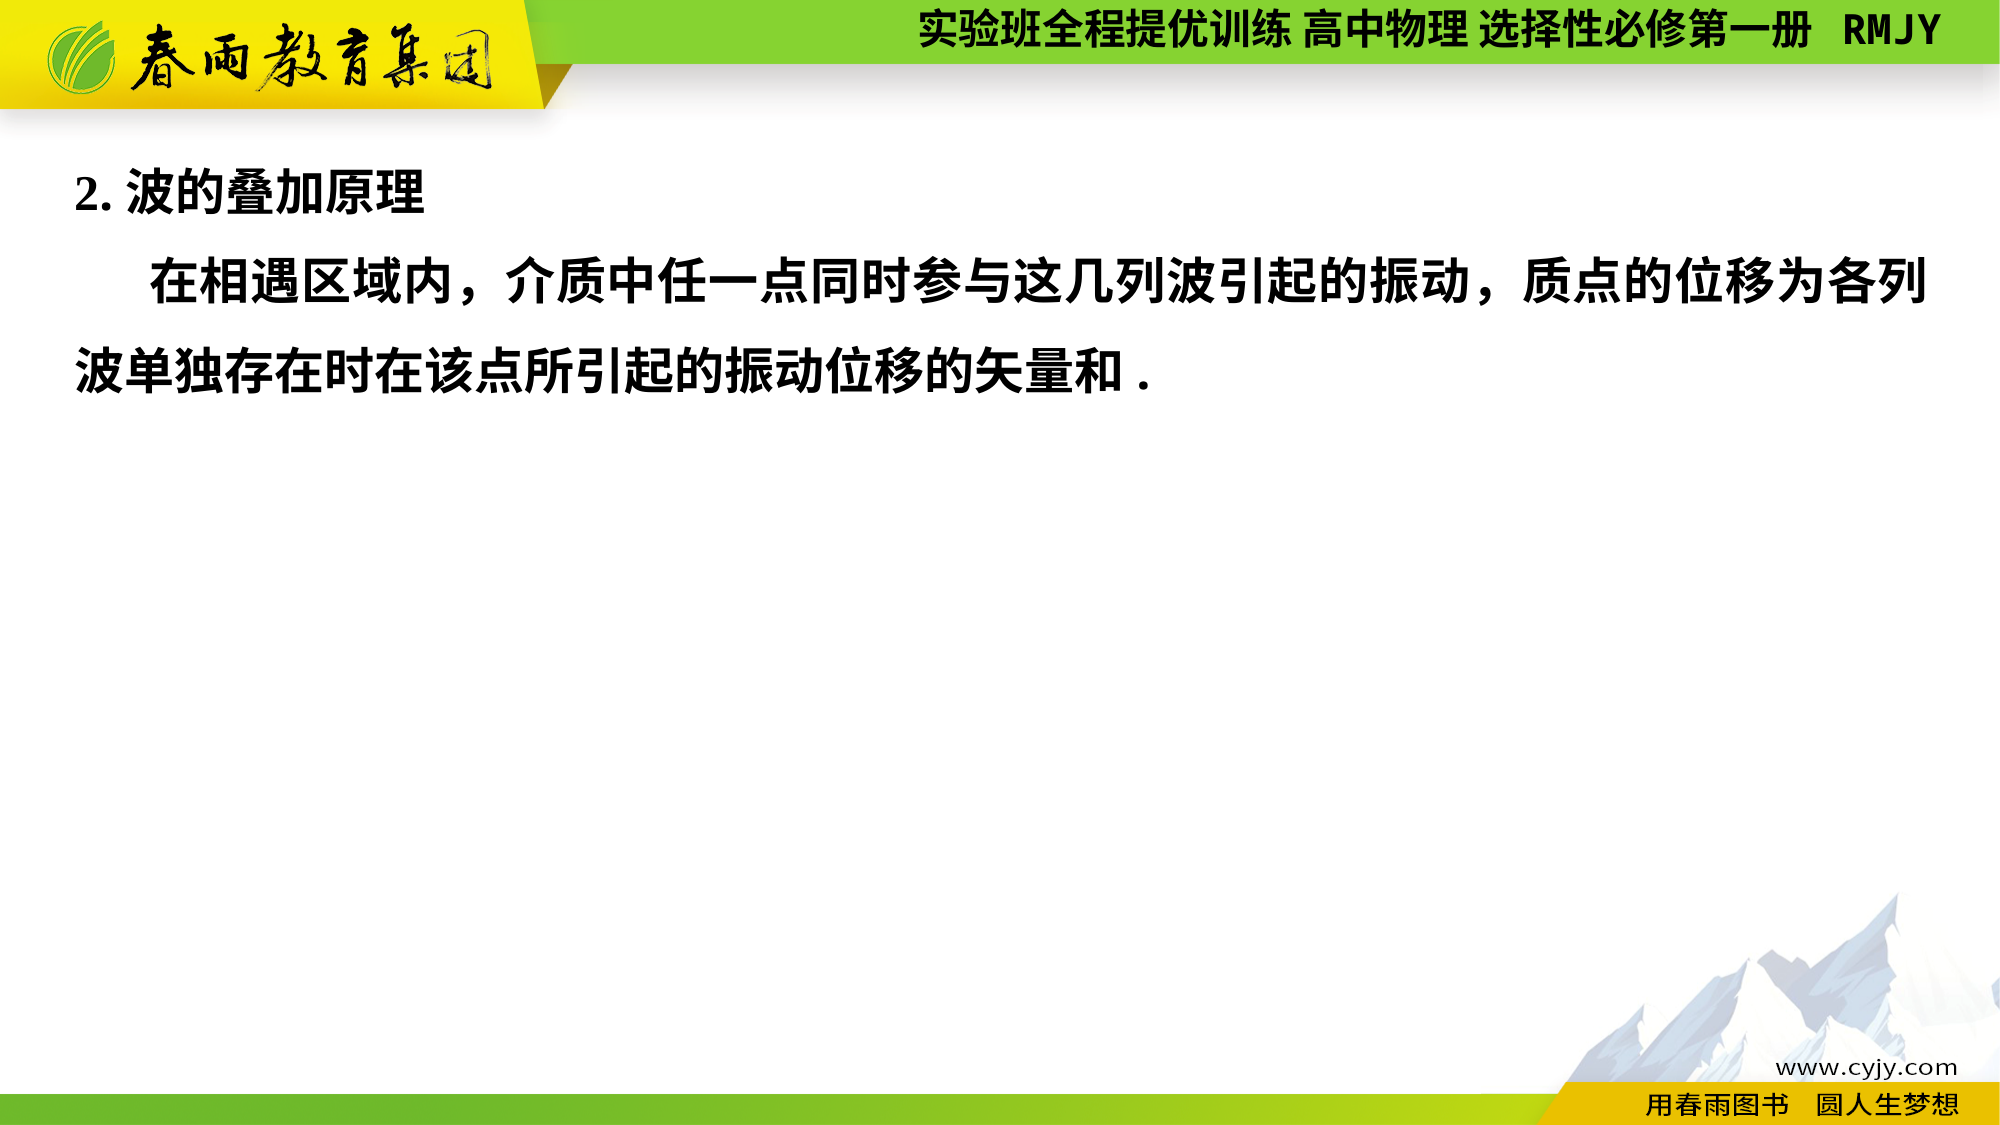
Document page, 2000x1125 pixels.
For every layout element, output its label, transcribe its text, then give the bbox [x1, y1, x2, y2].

picture [0, 0, 2000, 1125]
list 2.波的叠加原理 在相遇区域内，介质中任一点同时参与这几列波引起的振动，质点的位移为各列波单独存在时在该点所引起的振动位移的矢量和. [59, 122, 1944, 410]
